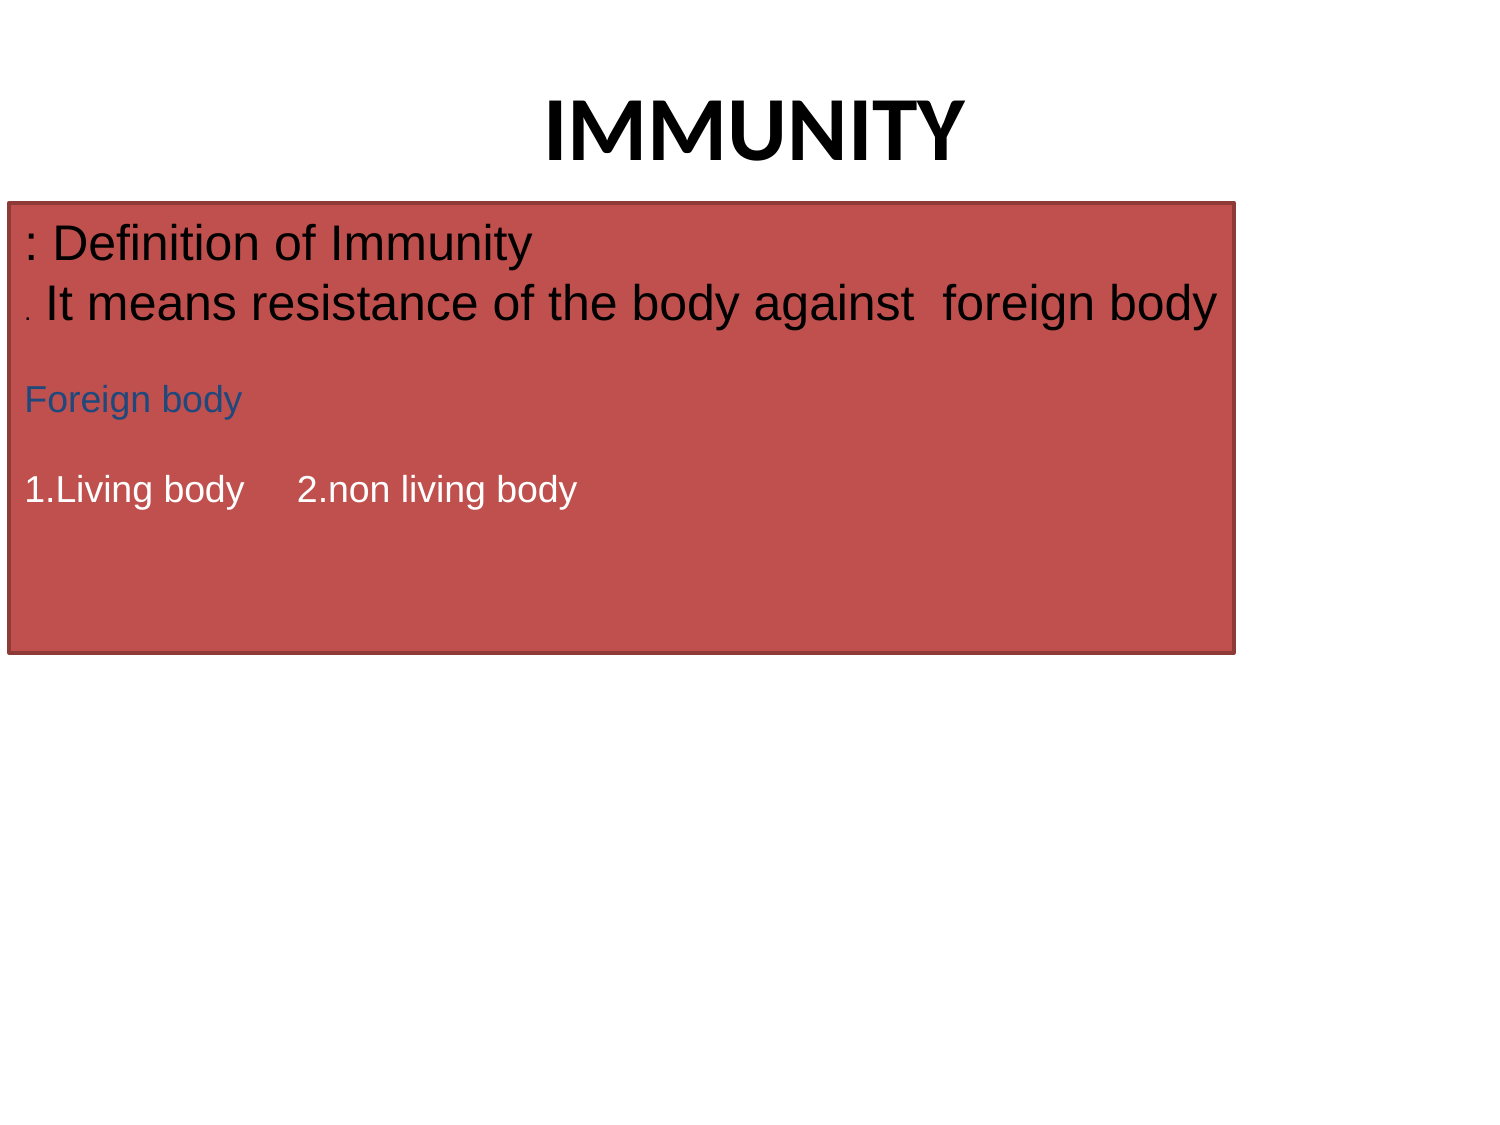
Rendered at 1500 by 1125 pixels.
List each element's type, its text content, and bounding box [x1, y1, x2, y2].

text_box Definition of Immunity : It means resistance of the body against foreign body . Foreign body 1.Living body 2.non living body [7, 201, 1236, 655]
title IMMUNITY [117, 58, 1393, 300]
